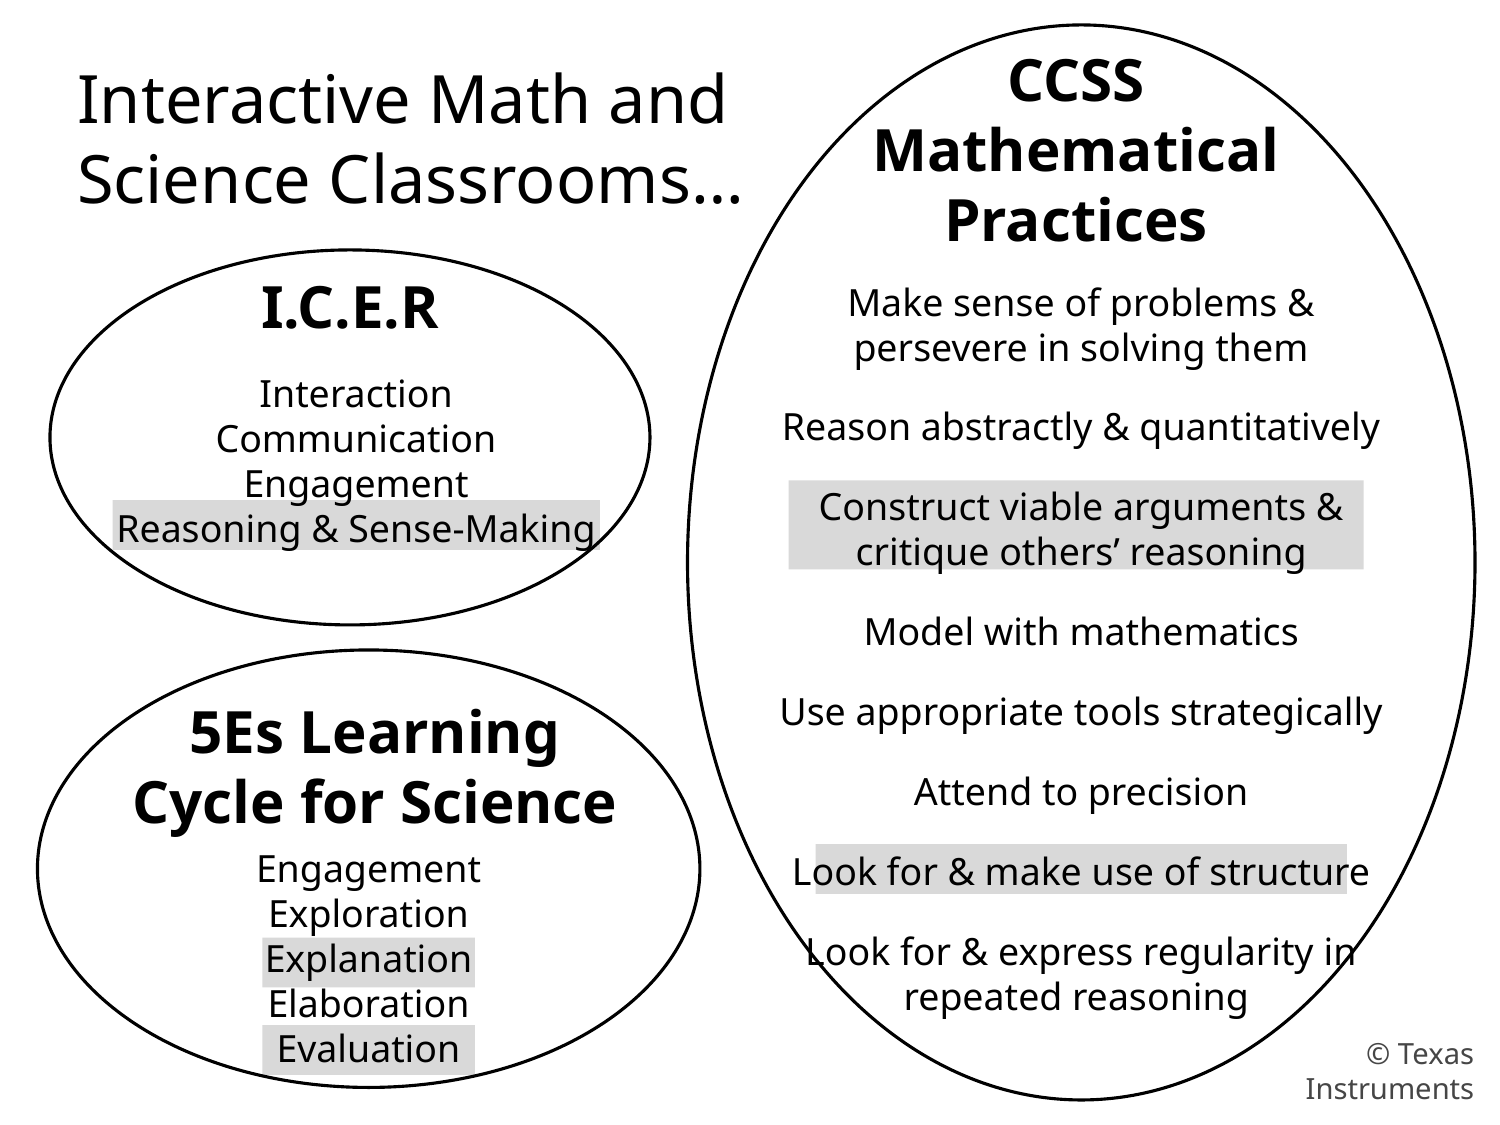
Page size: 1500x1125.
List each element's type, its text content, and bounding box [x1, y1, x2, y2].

text_box Interactive Math and Science Classrooms… [62, 49, 775, 225]
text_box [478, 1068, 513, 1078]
text_box [35, 728, 702, 1090]
text_box I.C.E.R [237, 262, 463, 348]
text_box [999, 23, 1163, 35]
text_box Make sense of problems & persevere in solving them Reason abstractly & quantitatively Construct viable arguments & critique others’ reasoning Model with mathematics Use appropriate tools strategically Attend to precision Look for & make use of structure Look for & express regularity in repeated reasoning [756, 871, 878, 1026]
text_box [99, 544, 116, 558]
text_box [180, 648, 557, 687]
text_box Make sense of problems & persevere in solving them Reason abstractly & quantitatively Construct viable arguments & critique others’ reasoning Model with mathematics Use appropriate tools strategically Attend to precision Look for & make use of structure Look for & express regularity in repeated reasoning [1285, 870, 1407, 1026]
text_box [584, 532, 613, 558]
text_box CCSS Mathematical Practices [807, 35, 1345, 261]
text_box [685, 160, 1477, 1102]
text_box 5Es Learning Cycle for Science [112, 687, 638, 843]
text_box [48, 248, 652, 627]
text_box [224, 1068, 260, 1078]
footer © Texas Instruments [1224, 1040, 1490, 1100]
